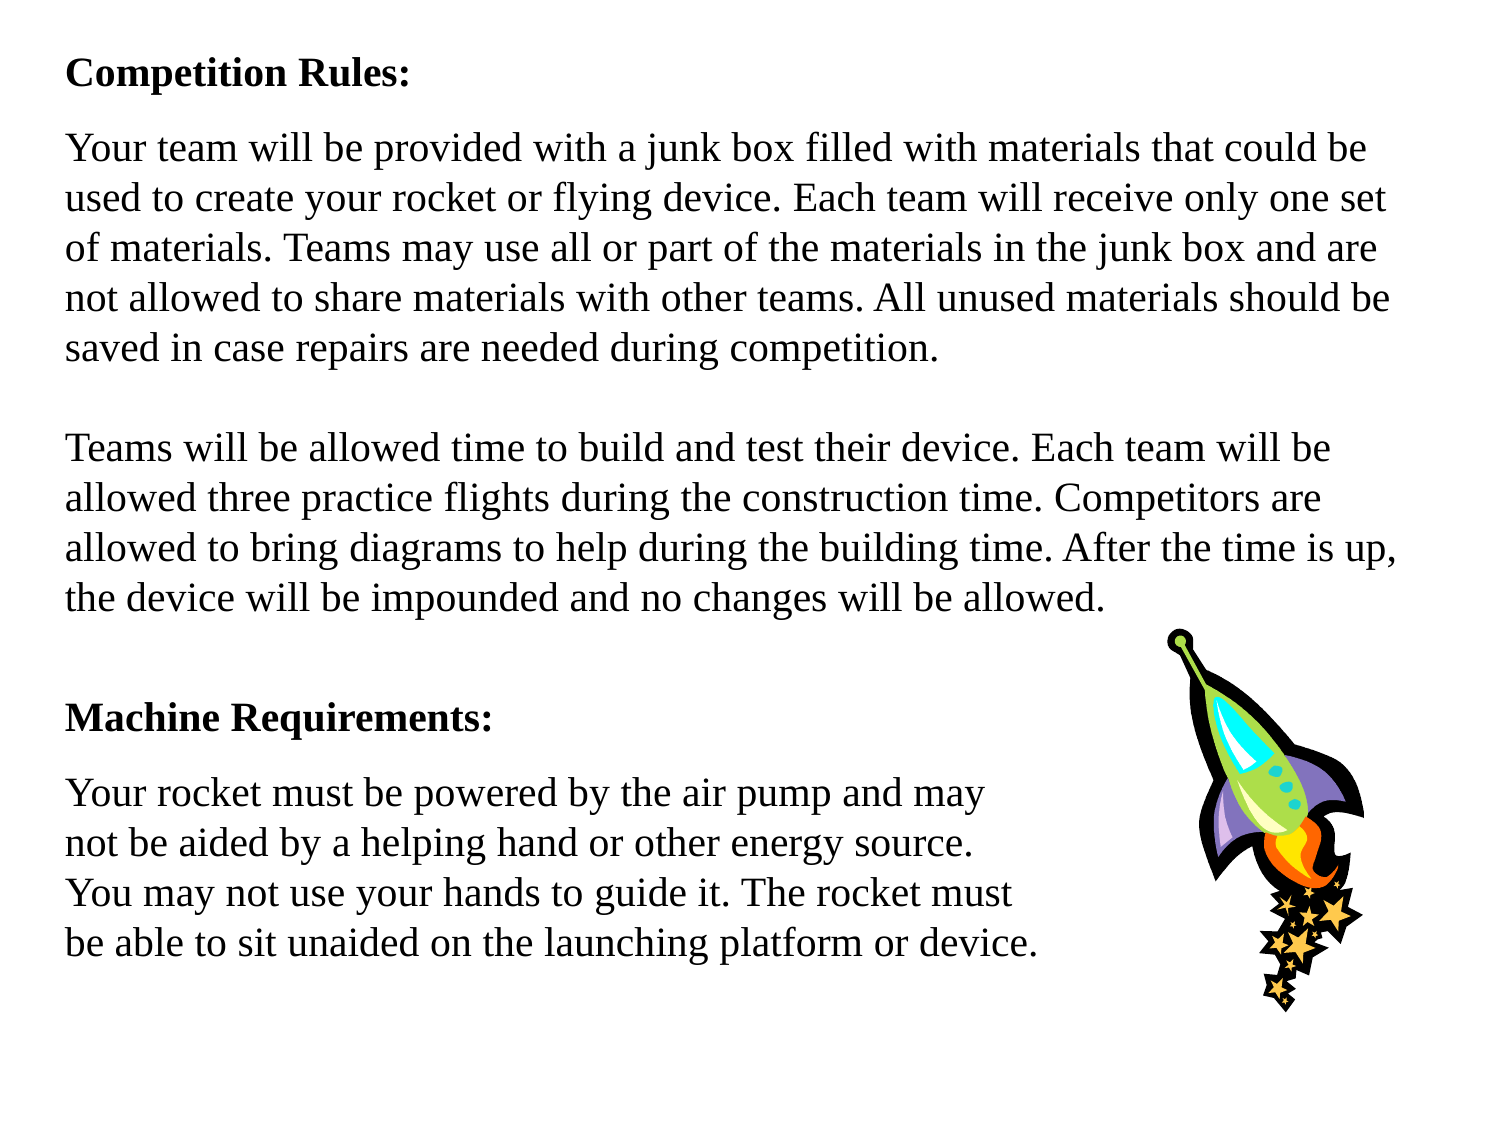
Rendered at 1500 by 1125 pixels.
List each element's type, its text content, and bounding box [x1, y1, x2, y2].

text_box Competition Rules: Your team will be provided with a junk box filled with materials that could be used to create your rocket or flying device. Each team will receive only one set of materials. Teams may use all or part of the materials in the junk box and are not allowed to share materials with other teams. All unused materials should be saved in case repairs are needed during competition. Teams will be allowed time to build and test their device. Each team will be allowed three practice flights during the construction time. Competitors are allowed to bring diagrams to help during the building time. After the time is up, the device will be impounded and no changes will be allowed. [50, 37, 1438, 628]
text_box Machine Requirements: Your rocket must be powered by the air pump and may not be aided by a helping hand or other energy source. You may not use your hands to guide it. The rocket must be able to sit unaided on the launching platform or device. [50, 682, 1063, 972]
picture [1162, 624, 1364, 1018]
